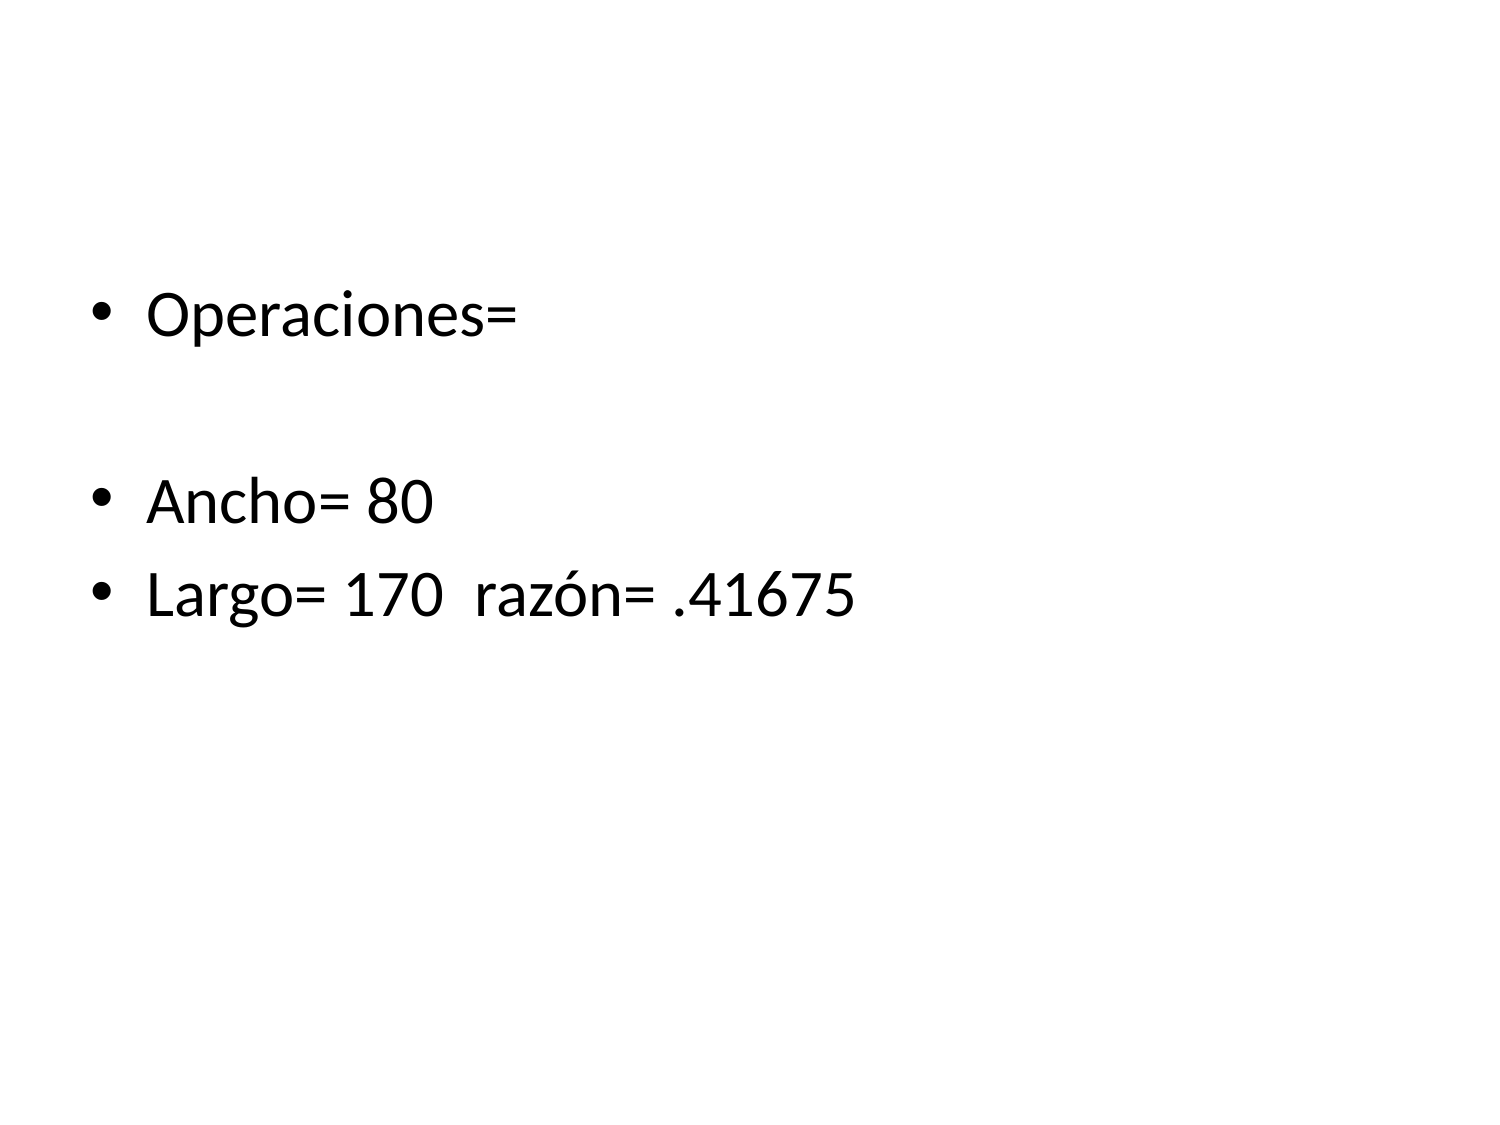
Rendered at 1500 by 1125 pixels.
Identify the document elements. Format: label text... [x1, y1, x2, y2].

list Operaciones= Ancho= 80 Largo= 170 razón= .41675 [75, 262, 1425, 1005]
